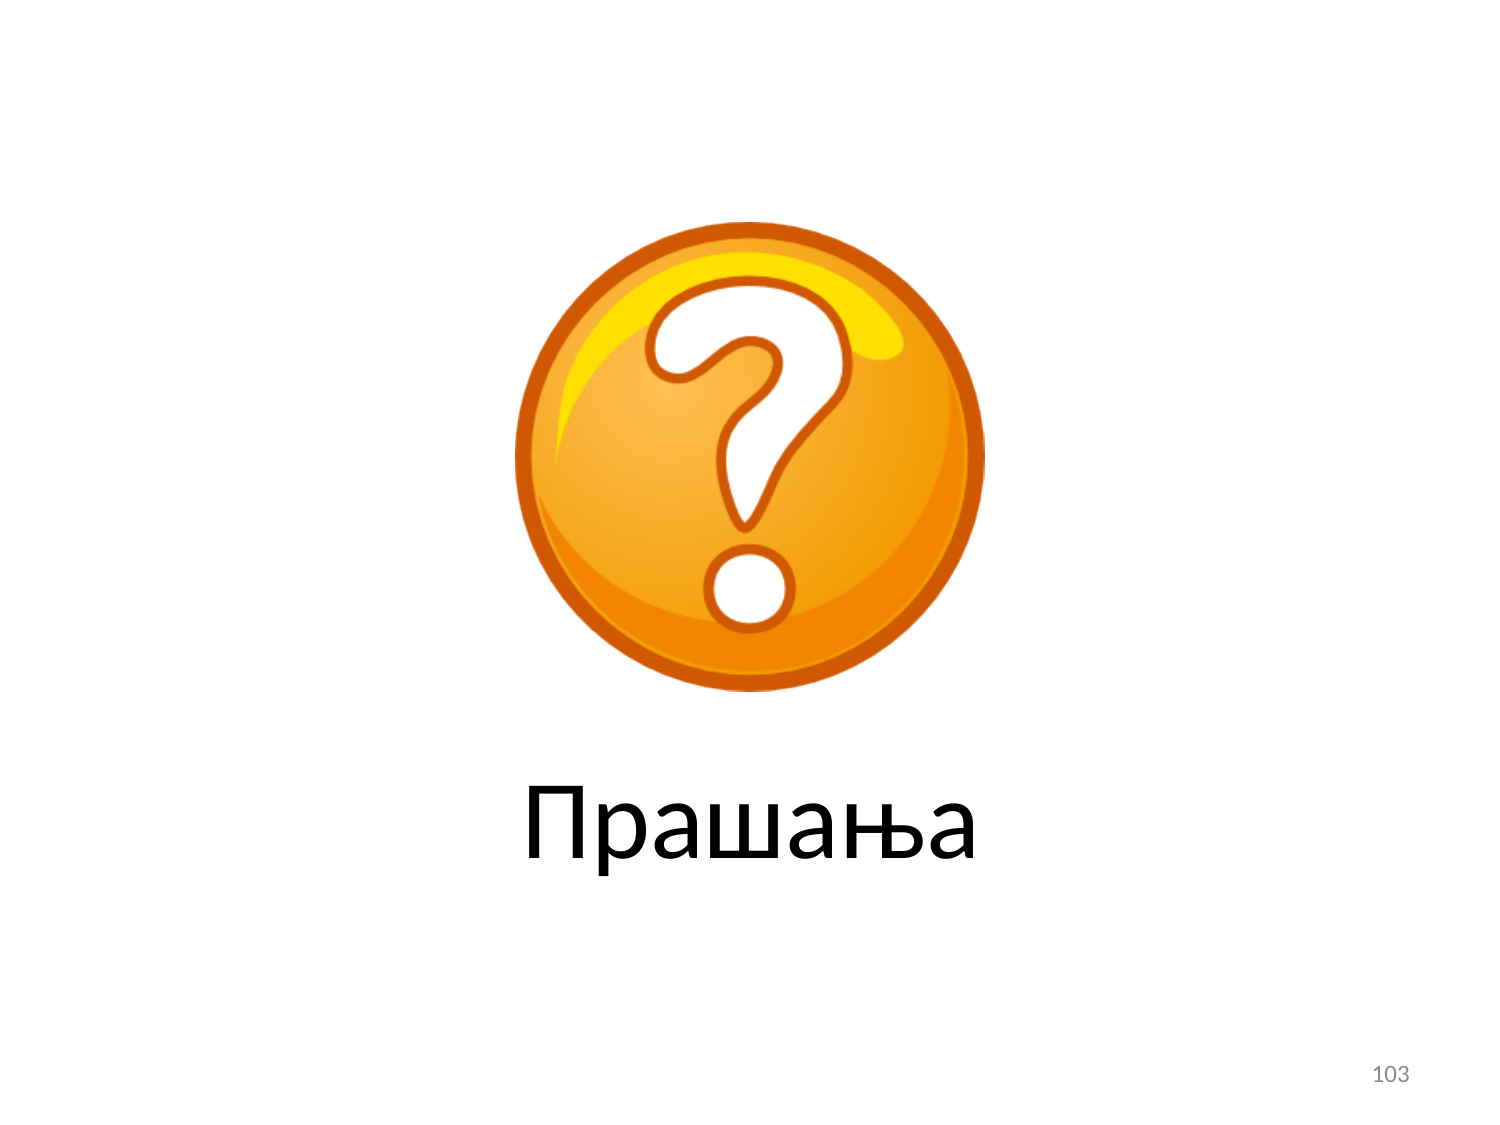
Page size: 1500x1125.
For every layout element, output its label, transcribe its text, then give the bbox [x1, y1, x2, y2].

slide_number 103 [1074, 1042, 1425, 1103]
picture [515, 222, 985, 692]
text_box Прашања [506, 738, 996, 888]
